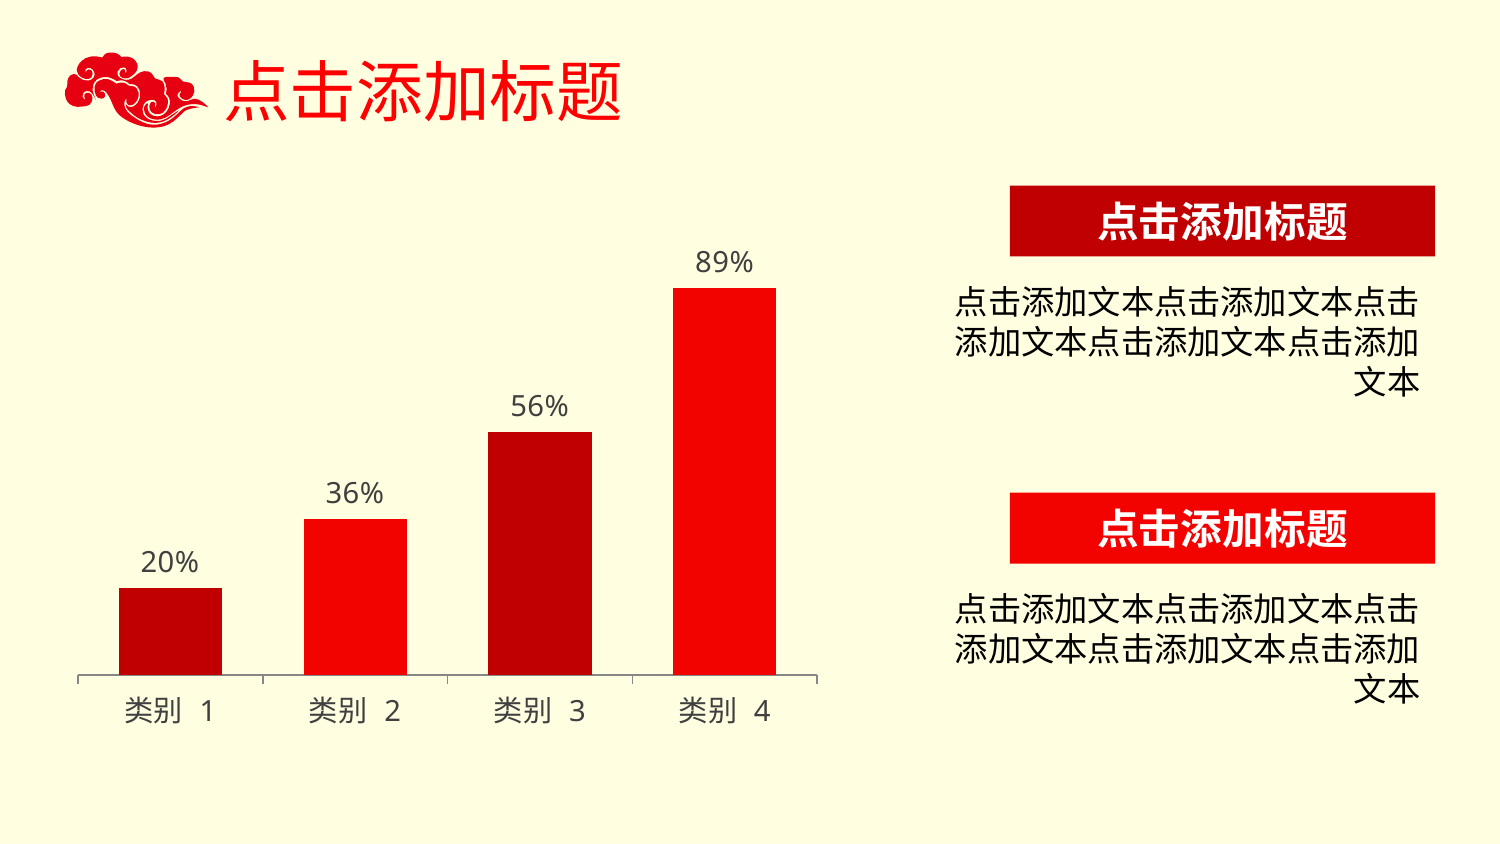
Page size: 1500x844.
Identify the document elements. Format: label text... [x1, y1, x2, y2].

text_box 点击添加文本点击添加文本点击添加文本点击添加文本点击添加文本 [927, 580, 1436, 716]
text_box 点击添加标题 [1008, 183, 1437, 258]
chart [62, 230, 833, 742]
text_box 点击添加标题 [208, 42, 658, 137]
text_box 点击添加标题 [1008, 491, 1437, 566]
text_box 点击添加文本点击添加文本点击添加文本点击添加文本点击添加文本 [927, 273, 1436, 409]
picture [64, 52, 209, 128]
